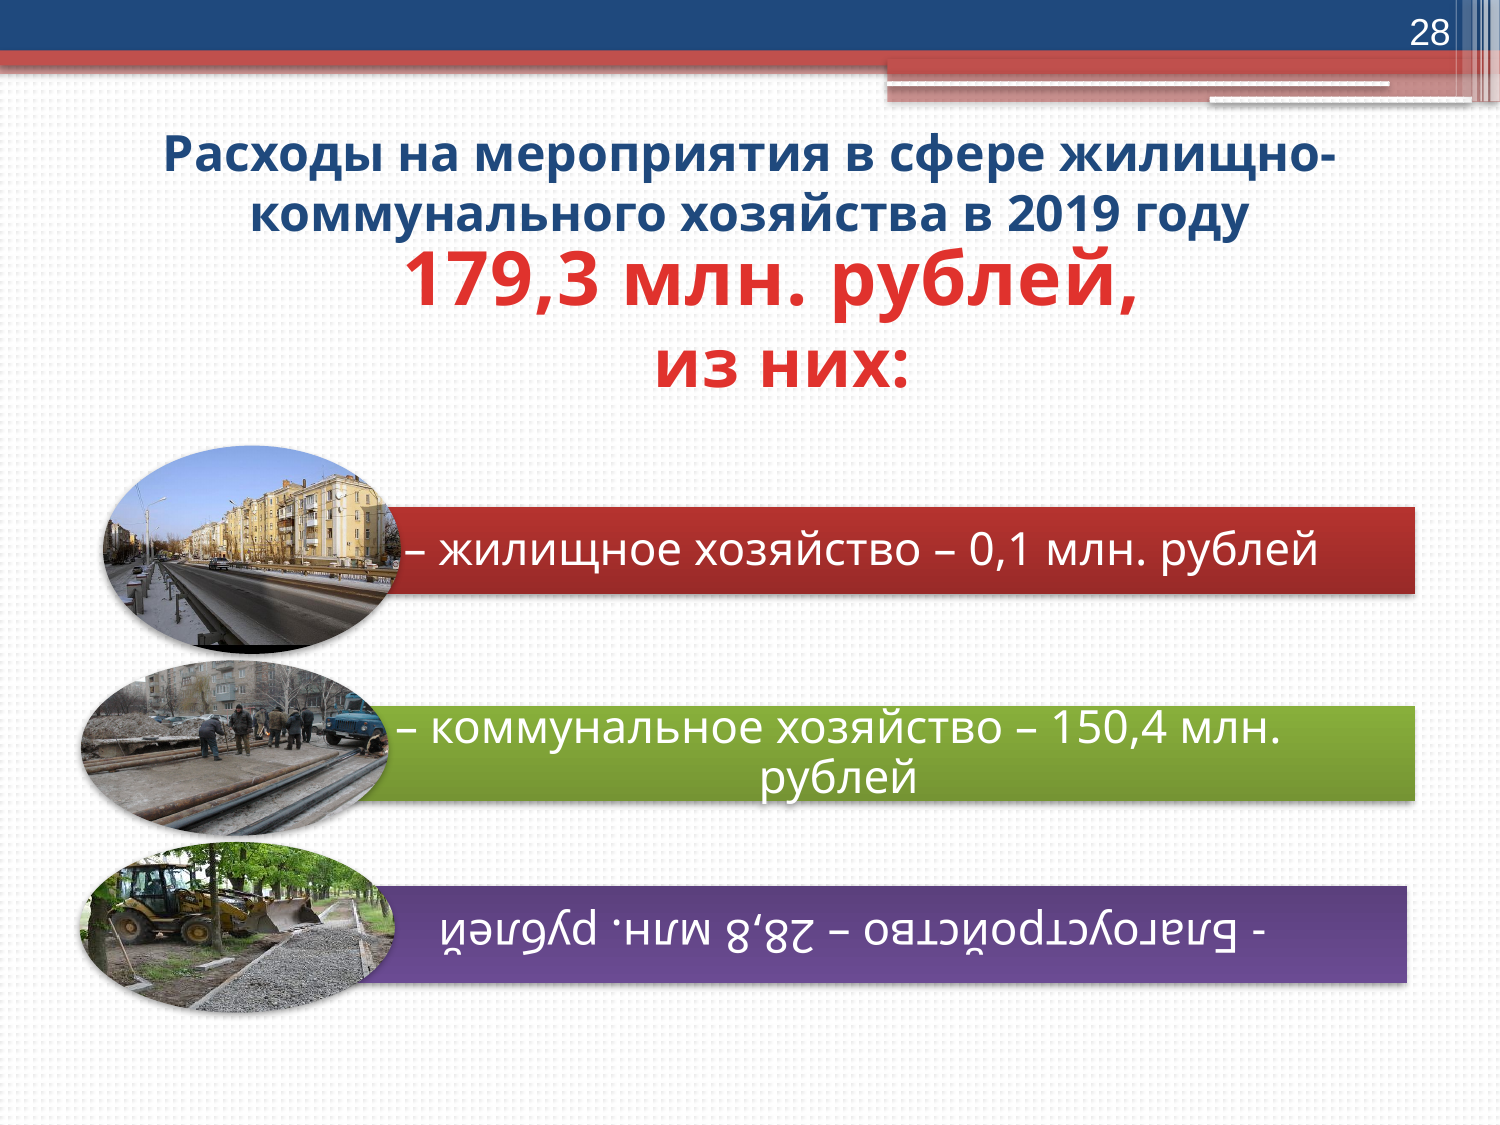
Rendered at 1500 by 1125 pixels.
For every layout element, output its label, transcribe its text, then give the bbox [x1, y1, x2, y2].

text_box 179,3 млн. рублей, из них: [251, 223, 1313, 409]
title Расходы на мероприятия в сфере жилищно-коммунального хозяйства в 2019 году [74, 93, 1426, 270]
slide_number 28 [1340, 0, 1466, 61]
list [0, 445, 1500, 1079]
